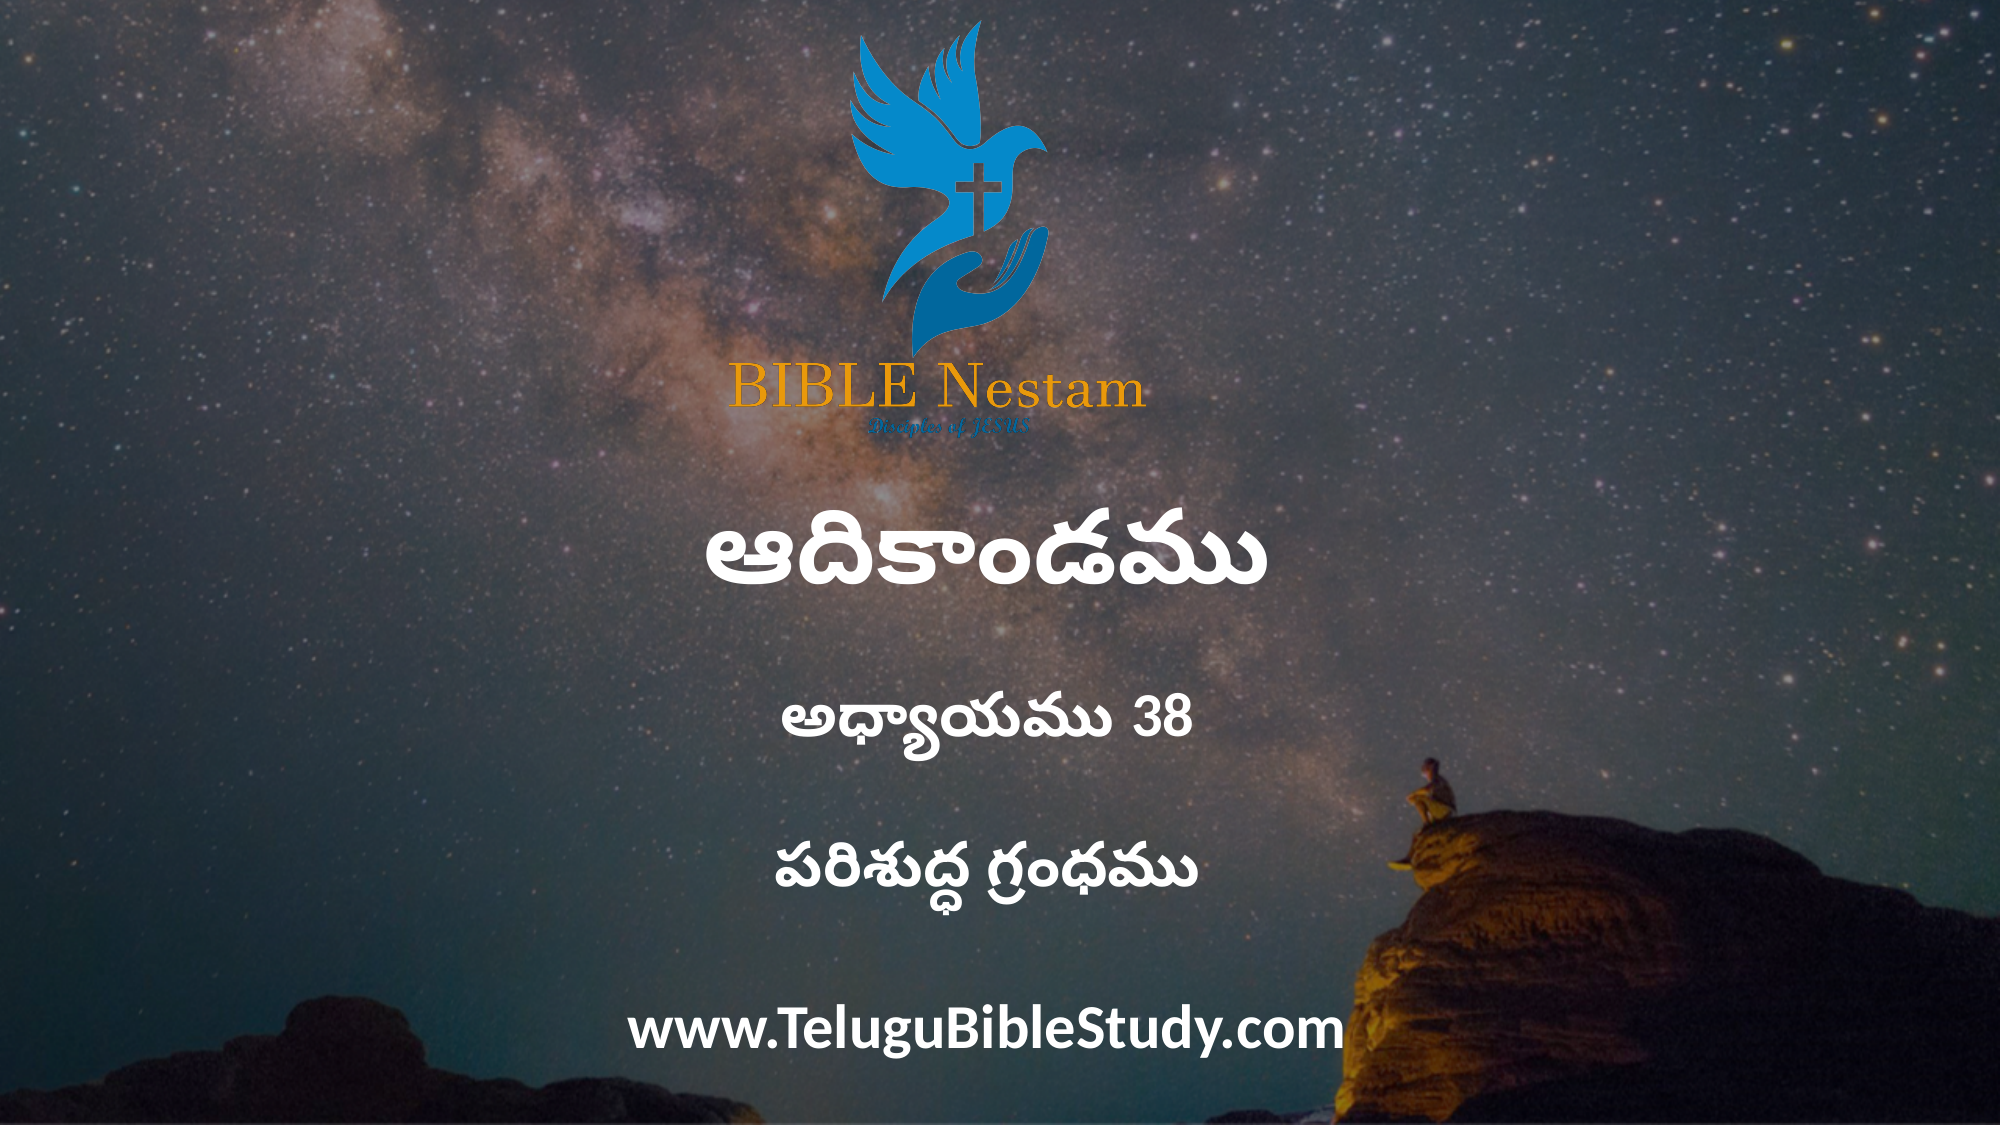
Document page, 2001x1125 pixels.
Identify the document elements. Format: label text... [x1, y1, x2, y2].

title ఆదికాండము [50, 437, 1925, 646]
picture [0, 0, 2000, 1125]
subtitle అధ్యాయము 38 పరిశుద్ధ గ్రంధము www.TeluguBibleStudy.com [50, 666, 1925, 1084]
